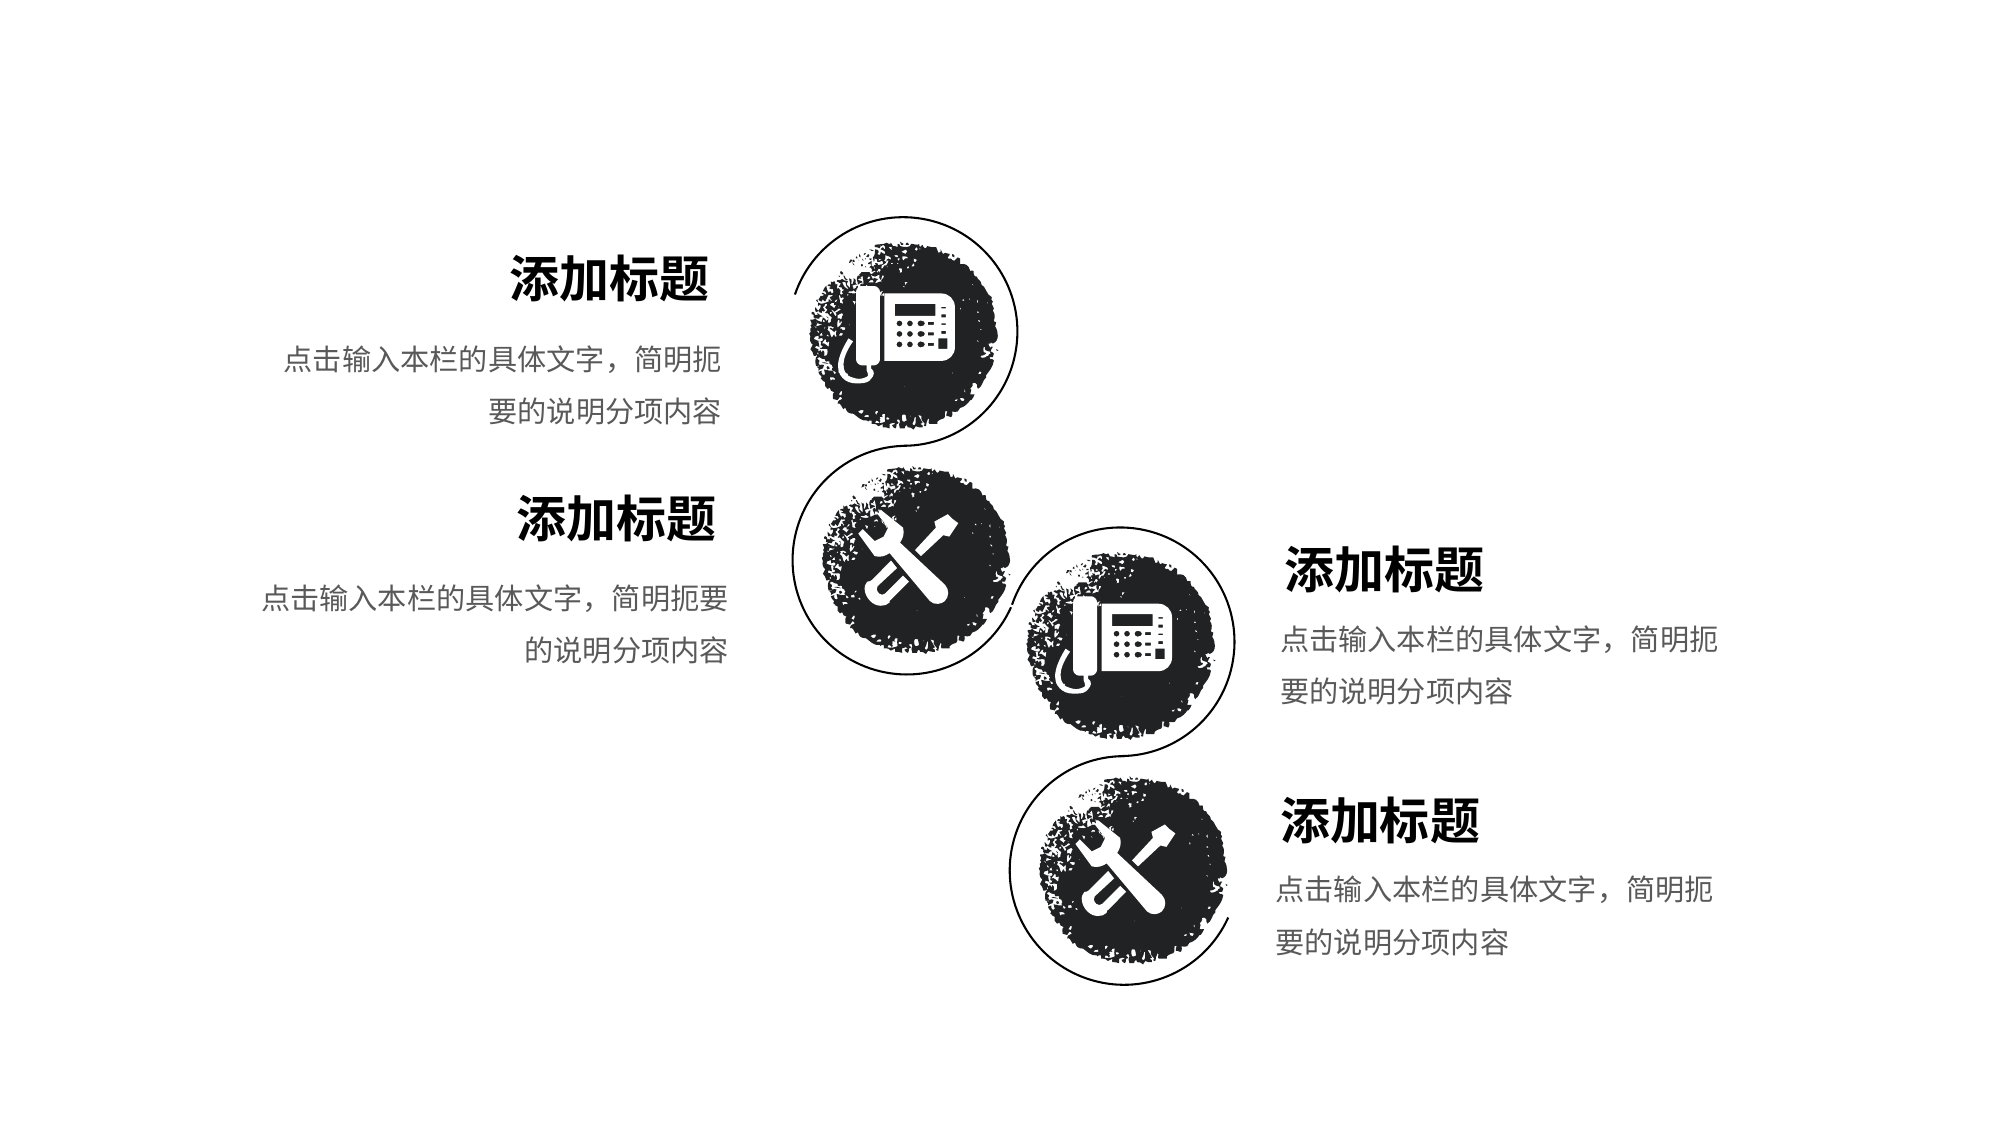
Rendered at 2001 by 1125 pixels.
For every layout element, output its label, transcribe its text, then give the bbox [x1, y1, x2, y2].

text_box 添加标题 [1269, 531, 1526, 595]
text_box 点击输入本栏的具体文字，简明扼要的说明分项内容 [240, 555, 744, 676]
text_box 点击输入本栏的具体文字，简明扼要的说明分项内容 [256, 316, 738, 436]
text_box 添加标题 [481, 240, 738, 316]
text_box 点击输入本栏的具体文字，简明扼要的说明分项内容 [1265, 595, 1746, 716]
text_box 添加标题 [488, 479, 744, 555]
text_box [788, 217, 1239, 985]
text_box 添加标题 [1265, 782, 1521, 846]
text_box 点击输入本栏的具体文字，简明扼要的说明分项内容 [1260, 846, 1742, 967]
